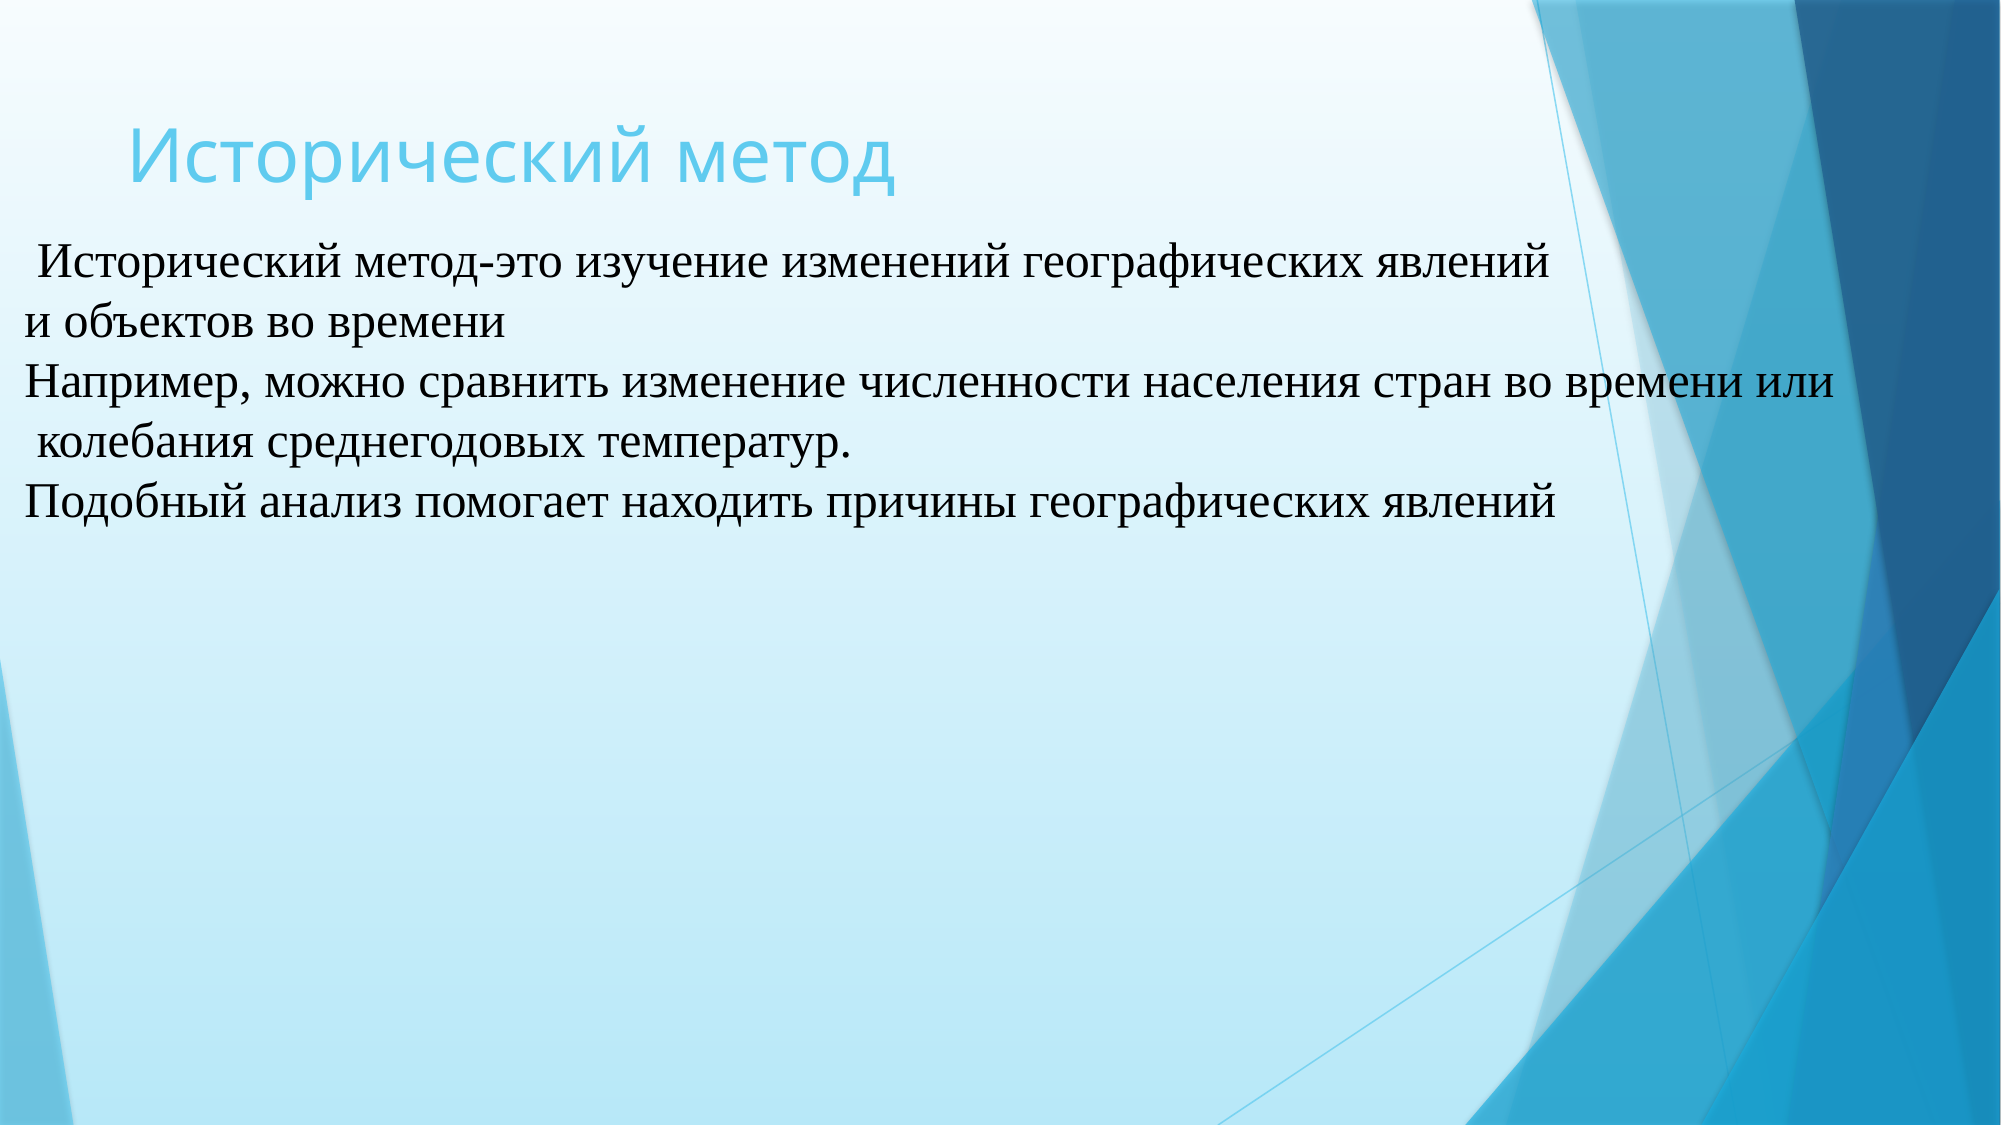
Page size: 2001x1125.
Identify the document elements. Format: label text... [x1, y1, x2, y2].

text_box Исторический метод-это изучение изменений географических явлений и объектов во времени Например, можно сравнить изменение численности населения стран во времени или колебания среднегодовых температур. Подобный анализ помогает находить причины географических явлений [9, 219, 1851, 535]
title Исторический метод [111, 99, 1522, 219]
